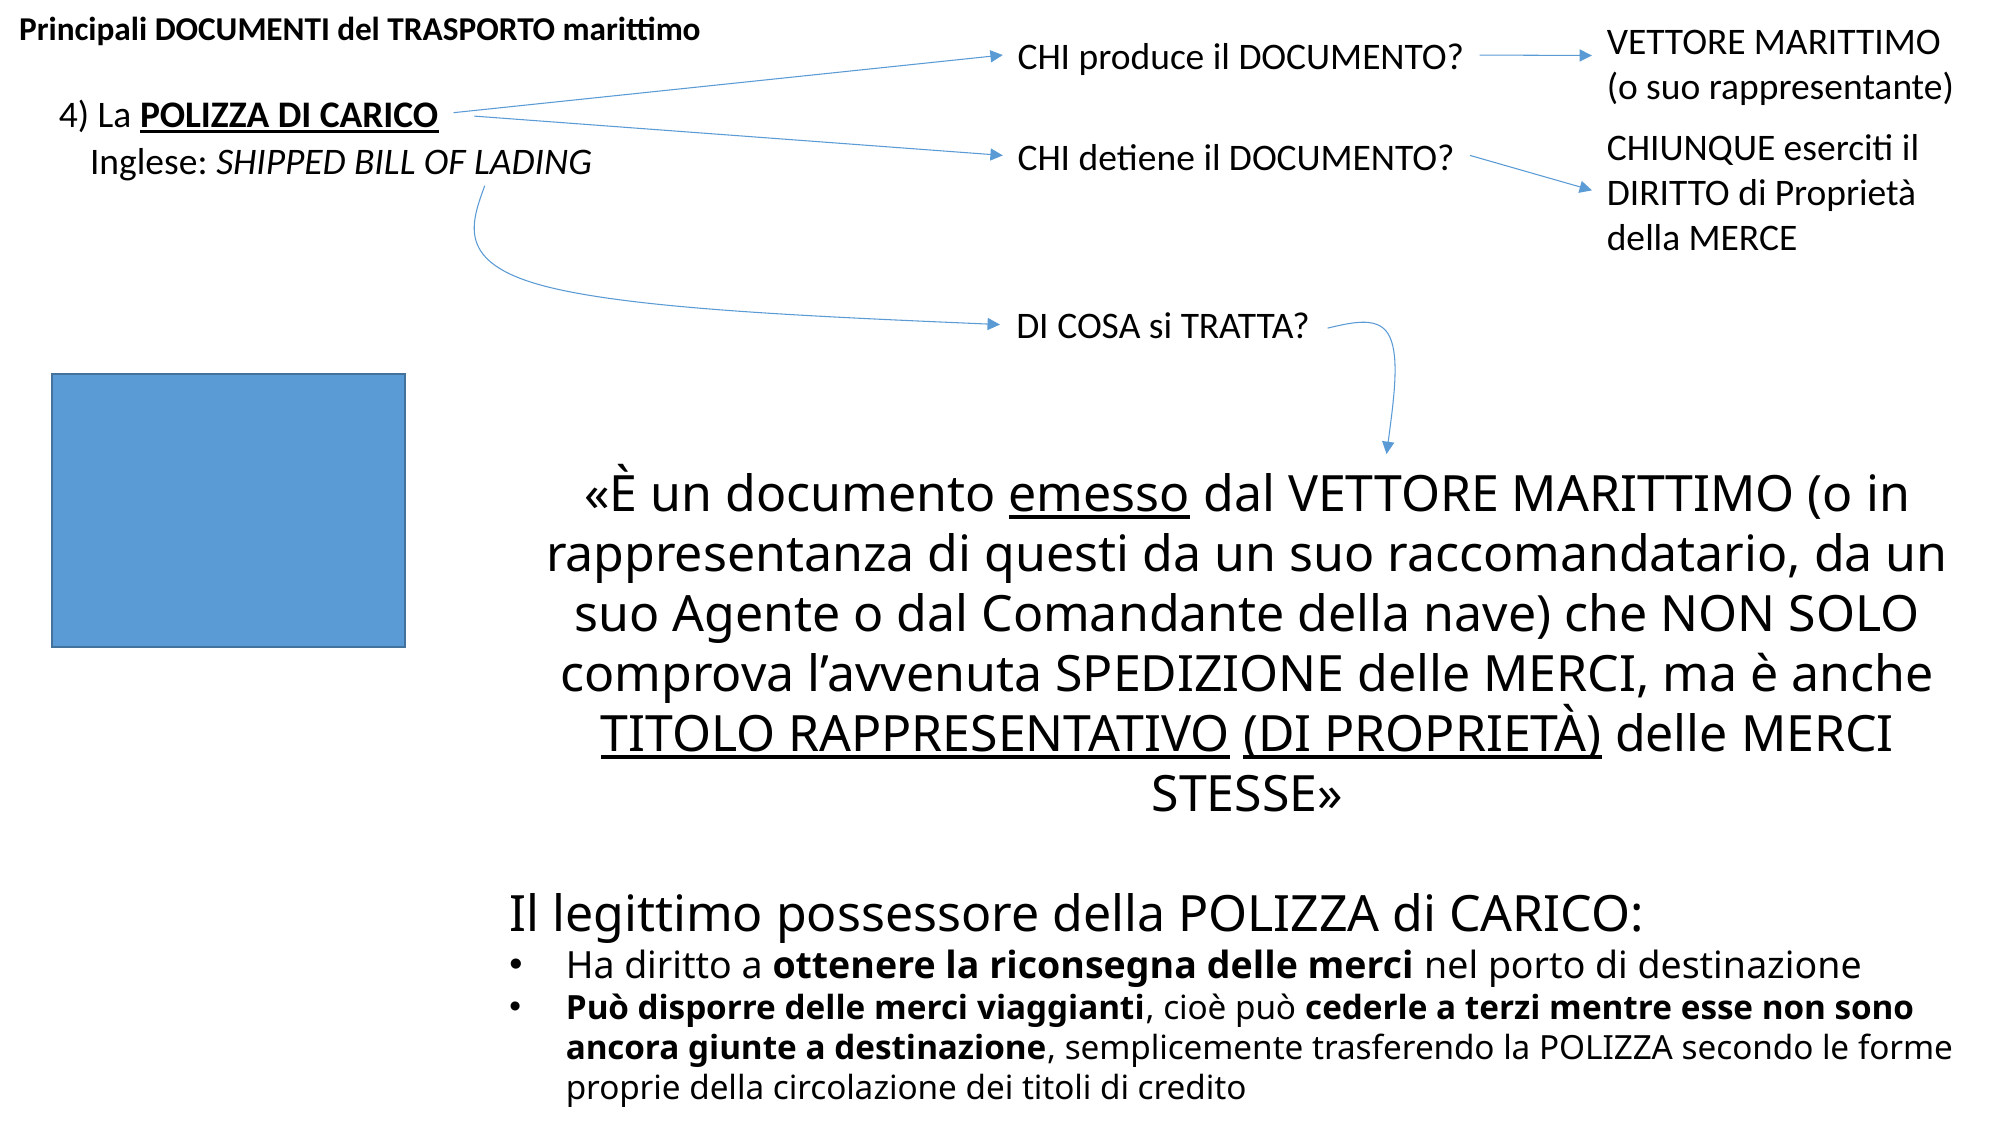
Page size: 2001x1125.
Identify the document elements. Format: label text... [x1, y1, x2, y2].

text_box «È un documento emesso dal VETTORE MARITTIMO (o in rappresentanza di questi da un suo raccomandatario, da un suo Agente o dal Comandante della nave) che NON SOLO comprova l’avvenuta SPEDIZIONE delle MERCI, ma è anche TITOLO RAPPRESENTATIVO (DI PROPRIETÀ) delle MERCI STESSE» Il legittimo possessore della POLIZZA di CARICO: Ha diritto a ottenere la riconsegna delle merci nel porto di destinazione Può disporre delle merci viaggianti, cioè può cederle a terzi mentre esse non sono ancora giunte a destinazione, semplicemente trasferendo la POLIZZA secondo le forme proprie della circolazione dei titoli di credito [494, 454, 2000, 1114]
text_box [473, 190, 1000, 331]
text_box 4) La POLIZZA DI CARICO [44, 82, 454, 143]
text_box CHI produce il DOCUMENTO? [1002, 25, 1480, 85]
text_box [1327, 321, 1396, 455]
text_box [474, 116, 1000, 156]
text_box [51, 373, 406, 648]
text_box Inglese: SHIPPED BILL OF LADING [75, 129, 608, 190]
text_box CHIUNQUE eserciti il DIRITTO di Proprietà della MERCE [1592, 115, 1982, 266]
text_box DI COSA si TRATTA? [1001, 293, 1325, 354]
text_box VETTORE MARITTIMO (o suo rappresentante) [1592, 10, 1982, 115]
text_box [474, 55, 1000, 114]
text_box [1472, 155, 1592, 192]
text_box CHI detiene il DOCUMENTO? [1002, 125, 1470, 186]
text_box Principali DOCUMENTI del TRASPORTO marittimo [4, 0, 717, 55]
